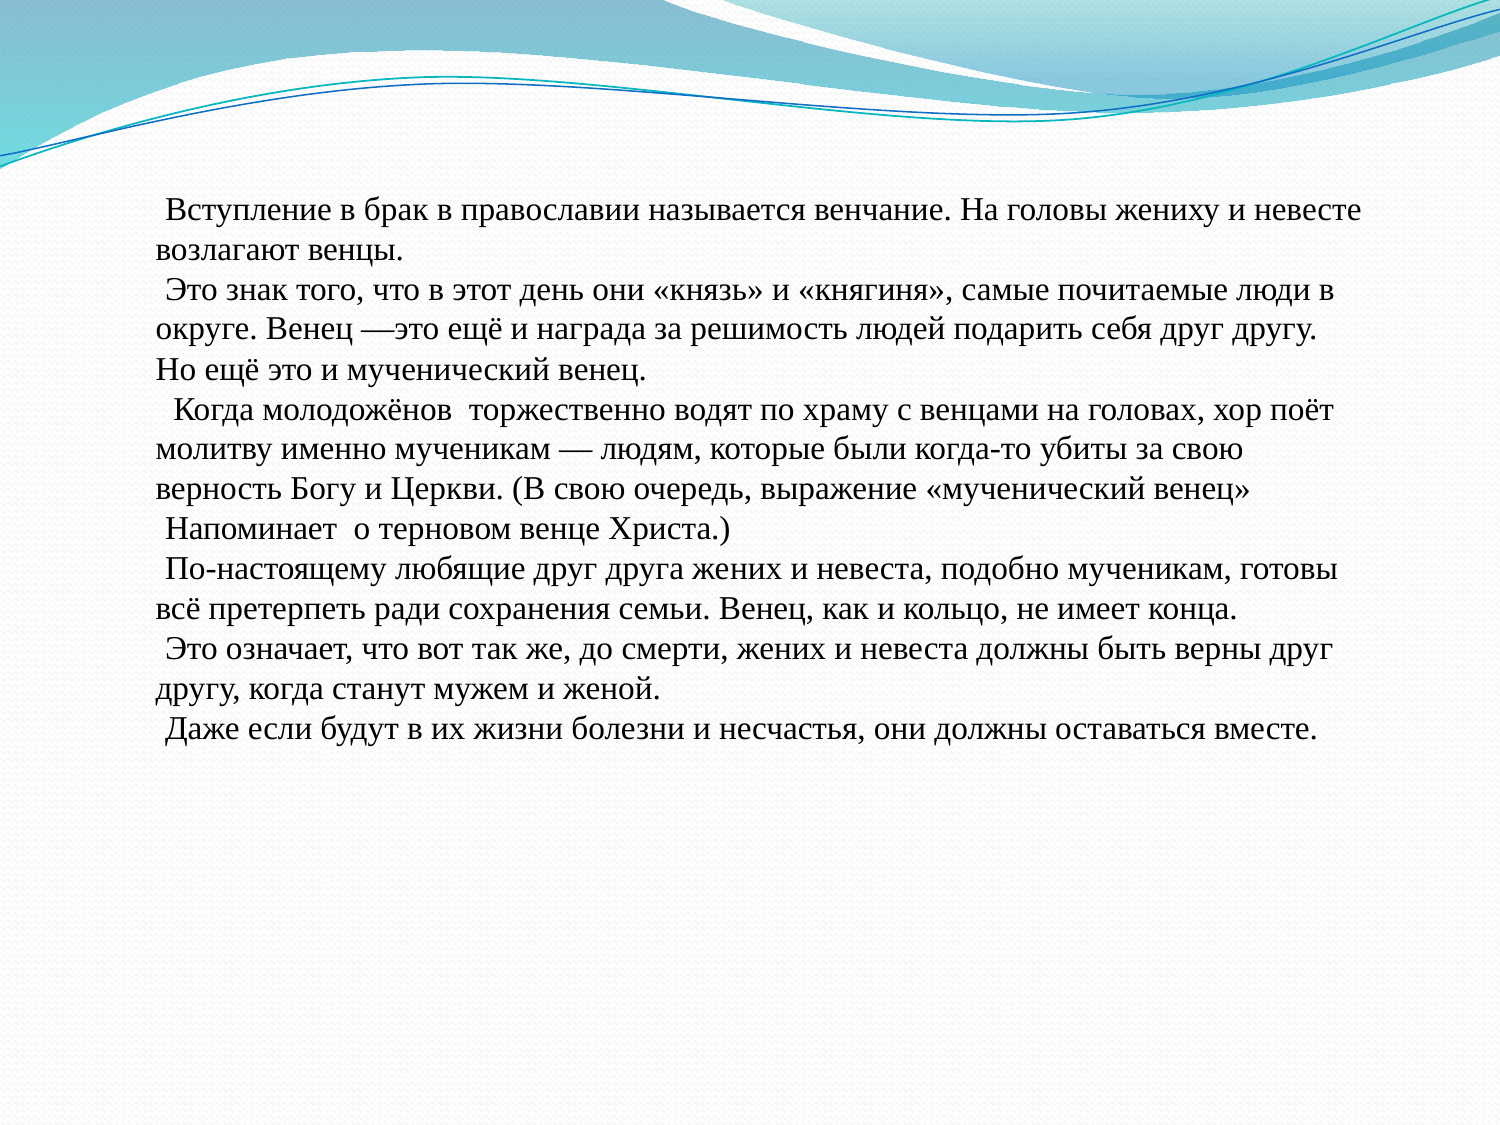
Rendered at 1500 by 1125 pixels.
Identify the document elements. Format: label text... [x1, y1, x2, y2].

text_box Вступление в брак в православии называется венчание. На головы жениху и невесте возлагают венцы. Это знак того, что в этот день они «князь» и «княгиня», самые почитаемые люди в округе. Венец —это ещё и награда за решимость людей подарить себя друг другу. Но ещё это и мученический венец. Когда молодожёнов торжественно водят по храму с венцами на головах, хор поёт мо­литву именно мученикам — людям, которые были когда-то убиты за свою верность Богу и Церкви. (В свою очередь, выражение «мученический венец» Напоминает о терновом венце Христа.) По-настоящему любящие друг друга же­них и невеста, подобно мученикам, готовы всё претерпеть ради сохранения семьи. Венец, как и кольцо, не имеет конца. Это означает, что вот так же, до смерти, жених и невеста должны быть верны друг другу, когда станут мужем и женой. Даже если будут в их жизни болезни и несчастья, они должны оставаться вместе. [140, 144, 1383, 844]
